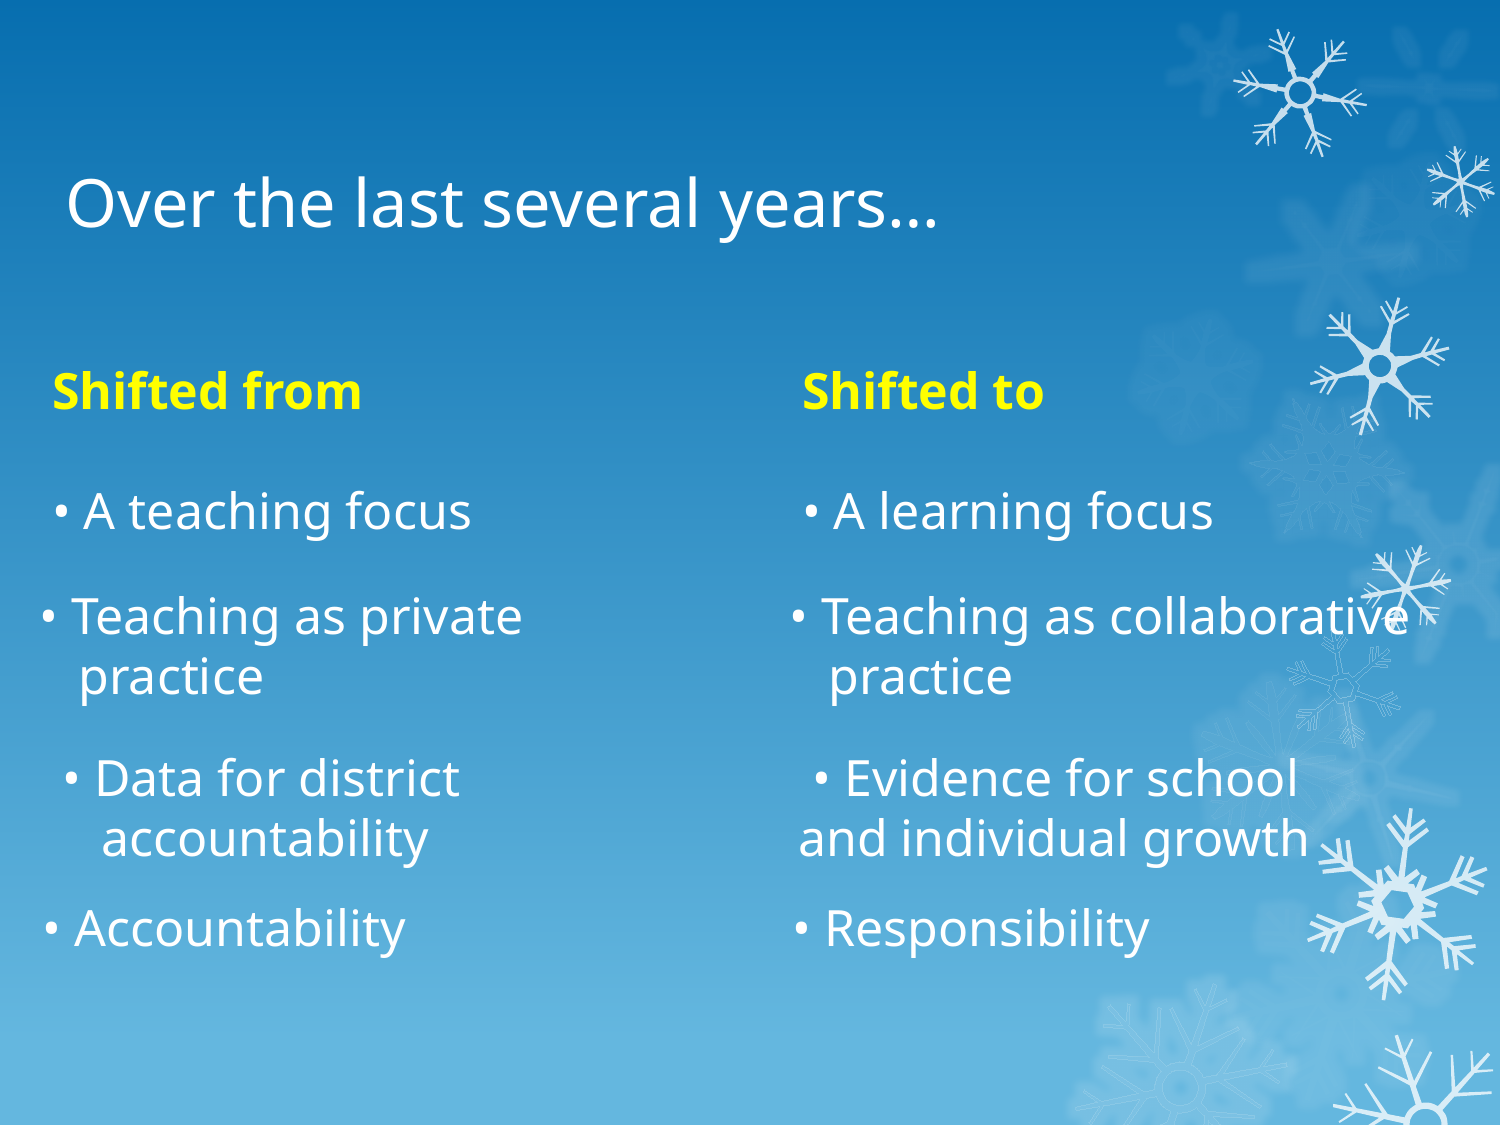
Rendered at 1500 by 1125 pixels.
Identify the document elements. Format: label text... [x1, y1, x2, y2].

text_box • Teaching as private • Teaching as collaborative practice practice [24, 576, 1426, 712]
text_box • Data for district • Evidence for school accountability and individual growth [47, 739, 1328, 874]
text_box • Accountability • Responsibility [28, 889, 1165, 964]
text_box Shifted from Shifted to • A teaching focus • A learning focus [37, 351, 1450, 547]
title Over the last several years… [50, 125, 1219, 277]
